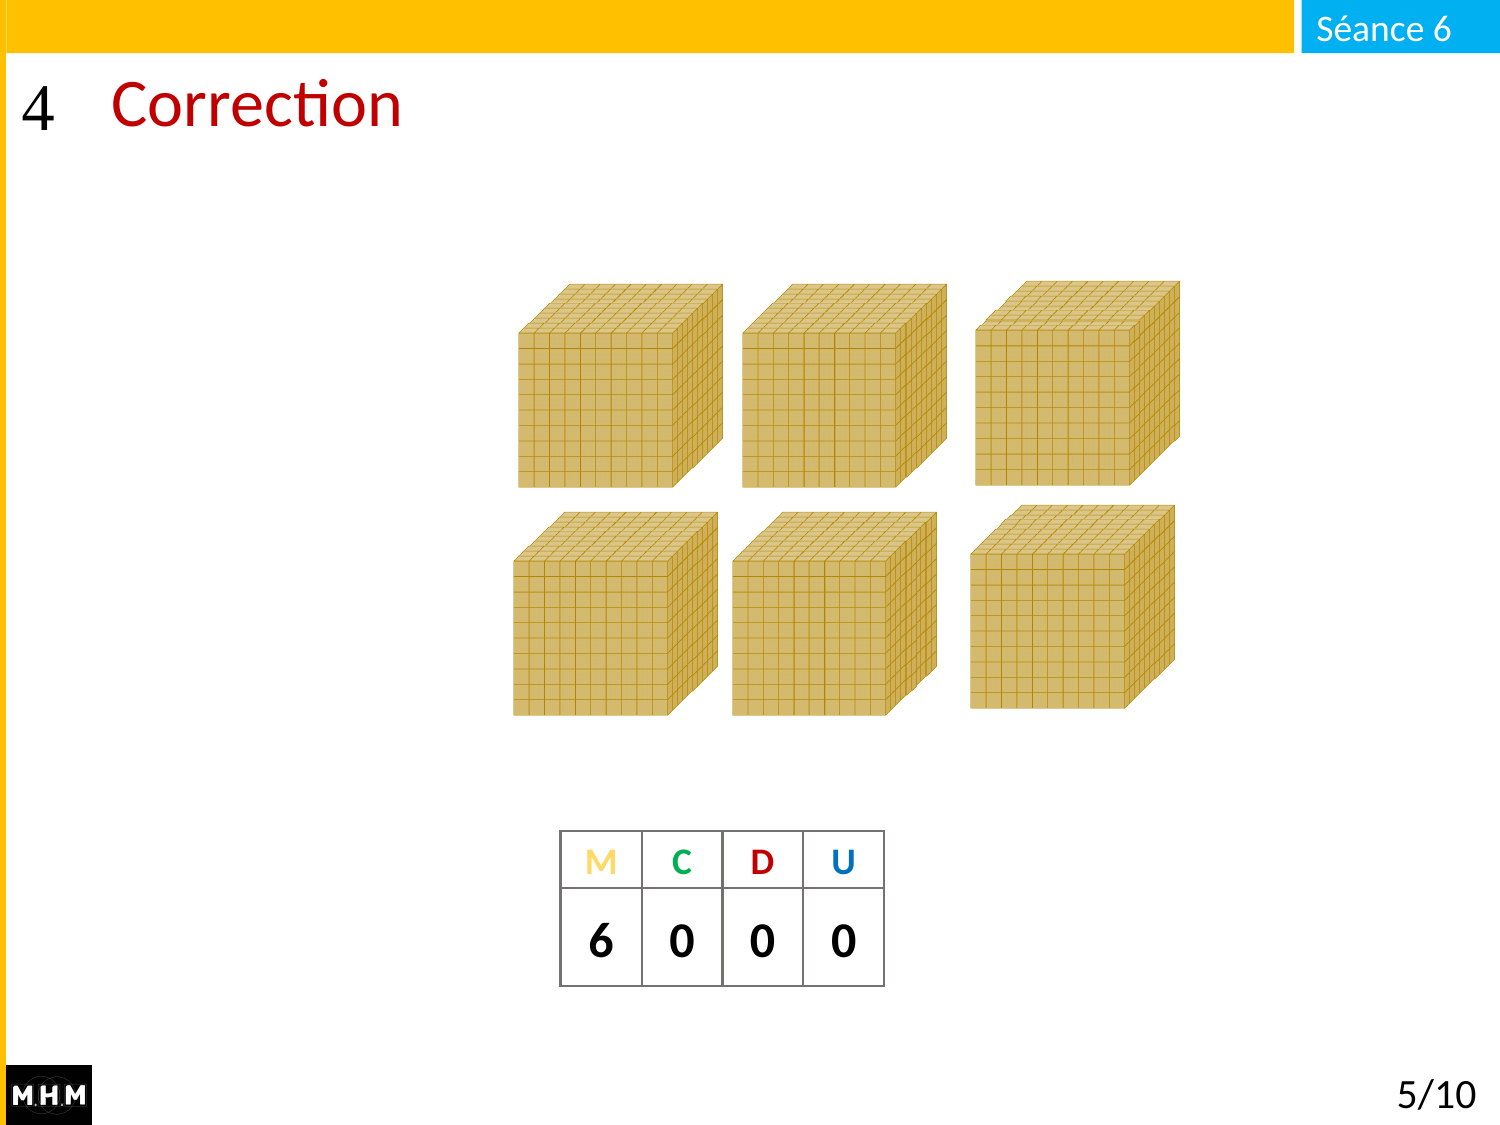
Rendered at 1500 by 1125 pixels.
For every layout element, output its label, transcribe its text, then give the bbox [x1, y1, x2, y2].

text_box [740, 282, 948, 489]
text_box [968, 503, 1176, 710]
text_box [516, 282, 724, 489]
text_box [973, 279, 1181, 487]
title Correction [96, 60, 1391, 150]
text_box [511, 510, 719, 717]
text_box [560, 831, 885, 987]
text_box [729, 510, 938, 717]
picture [6, 1065, 92, 1125]
list 5/10 [1373, 1064, 1500, 1125]
